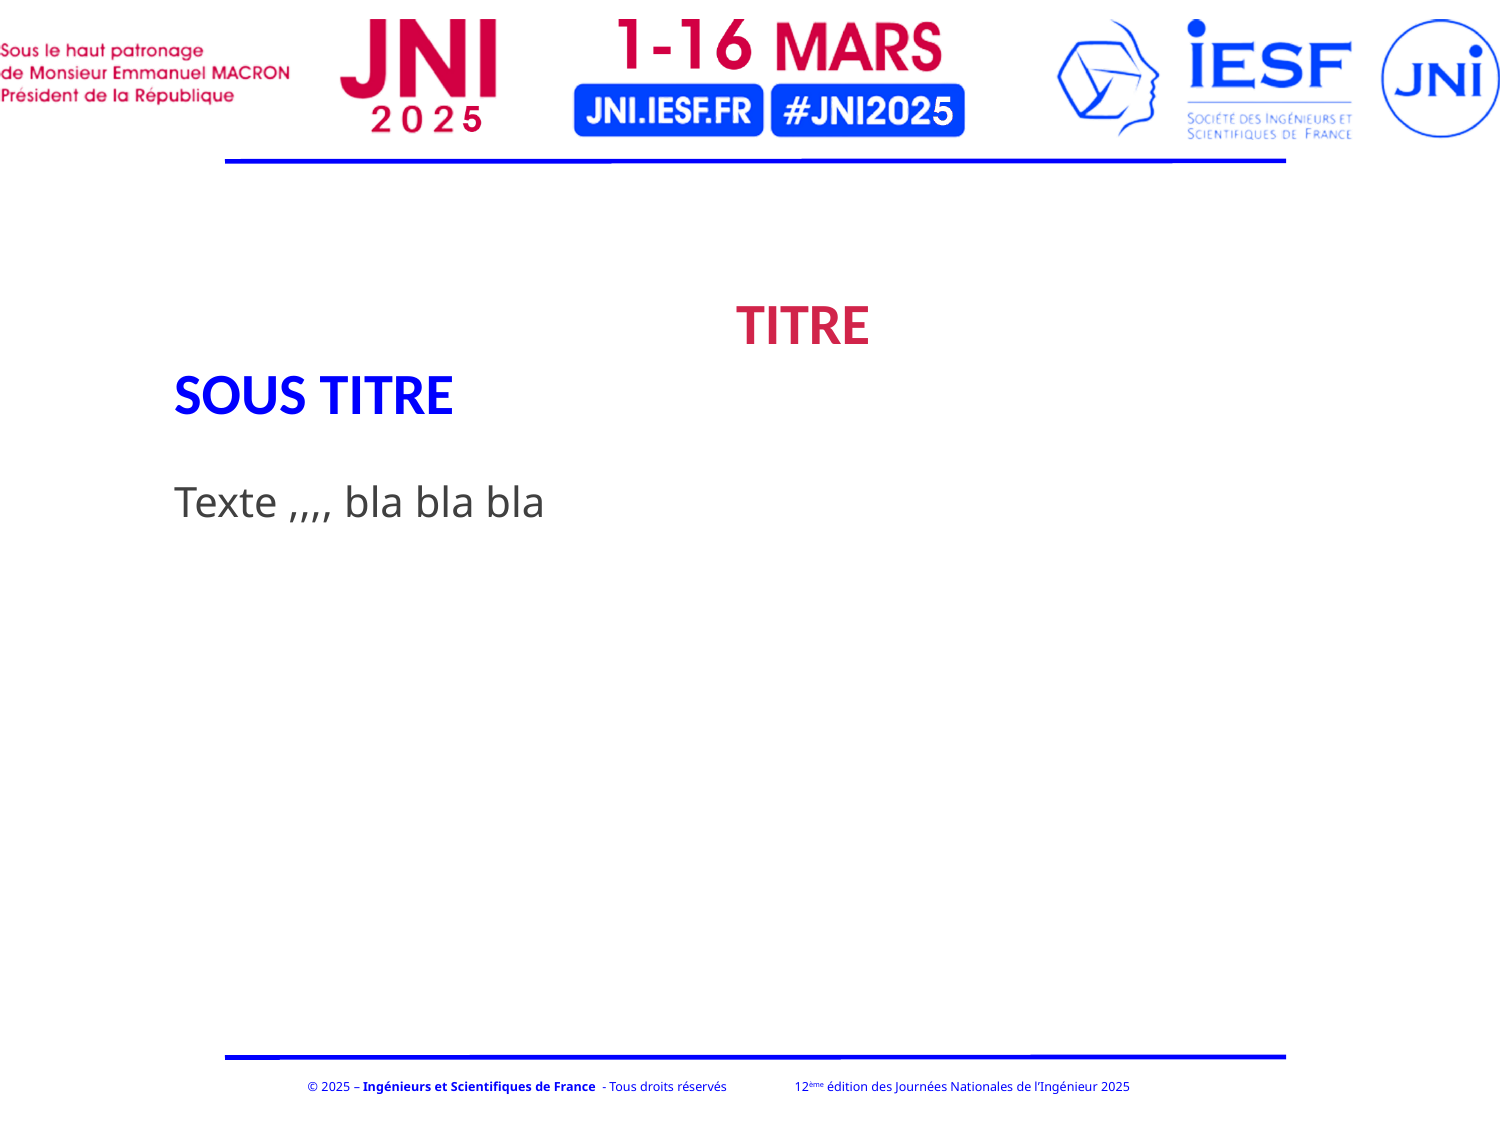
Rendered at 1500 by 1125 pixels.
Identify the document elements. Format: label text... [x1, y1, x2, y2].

picture [0, 19, 1500, 140]
text_box titre Sous titre Texte ,,,, bla bla bla [159, 278, 1447, 607]
